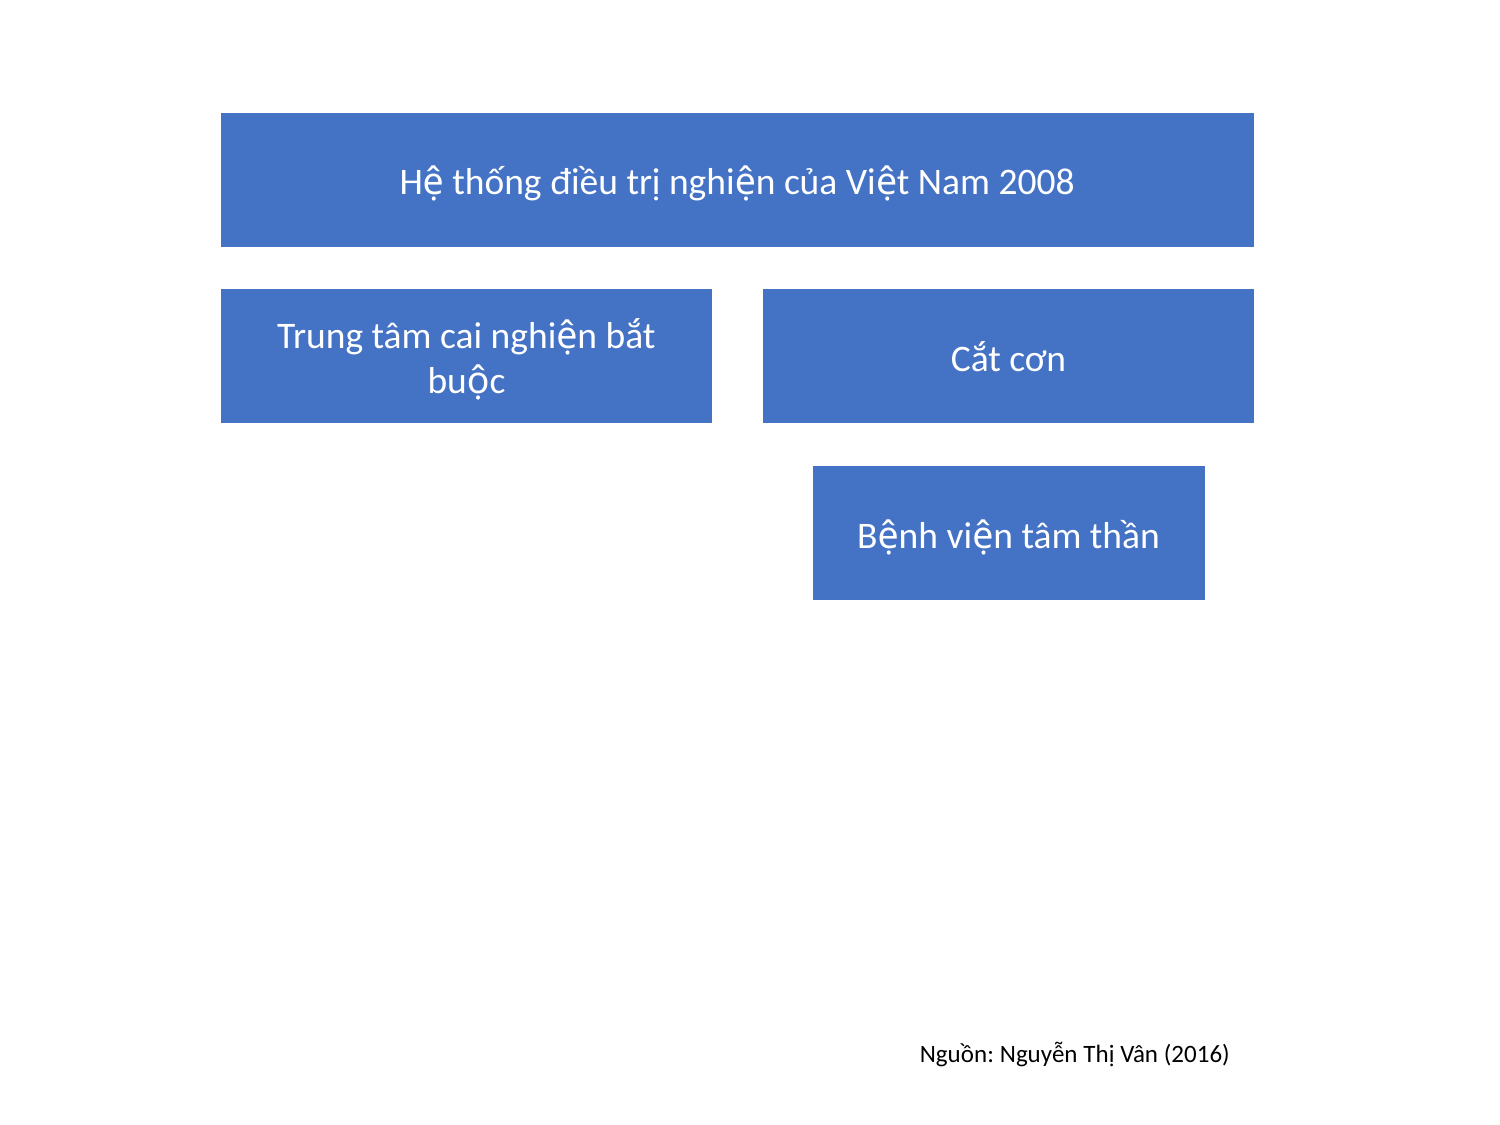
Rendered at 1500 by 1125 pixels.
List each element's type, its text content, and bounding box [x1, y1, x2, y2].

footer Nguồn: Nguyễn Thị Vân (2016) [897, 1030, 1254, 1076]
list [90, 111, 1385, 956]
